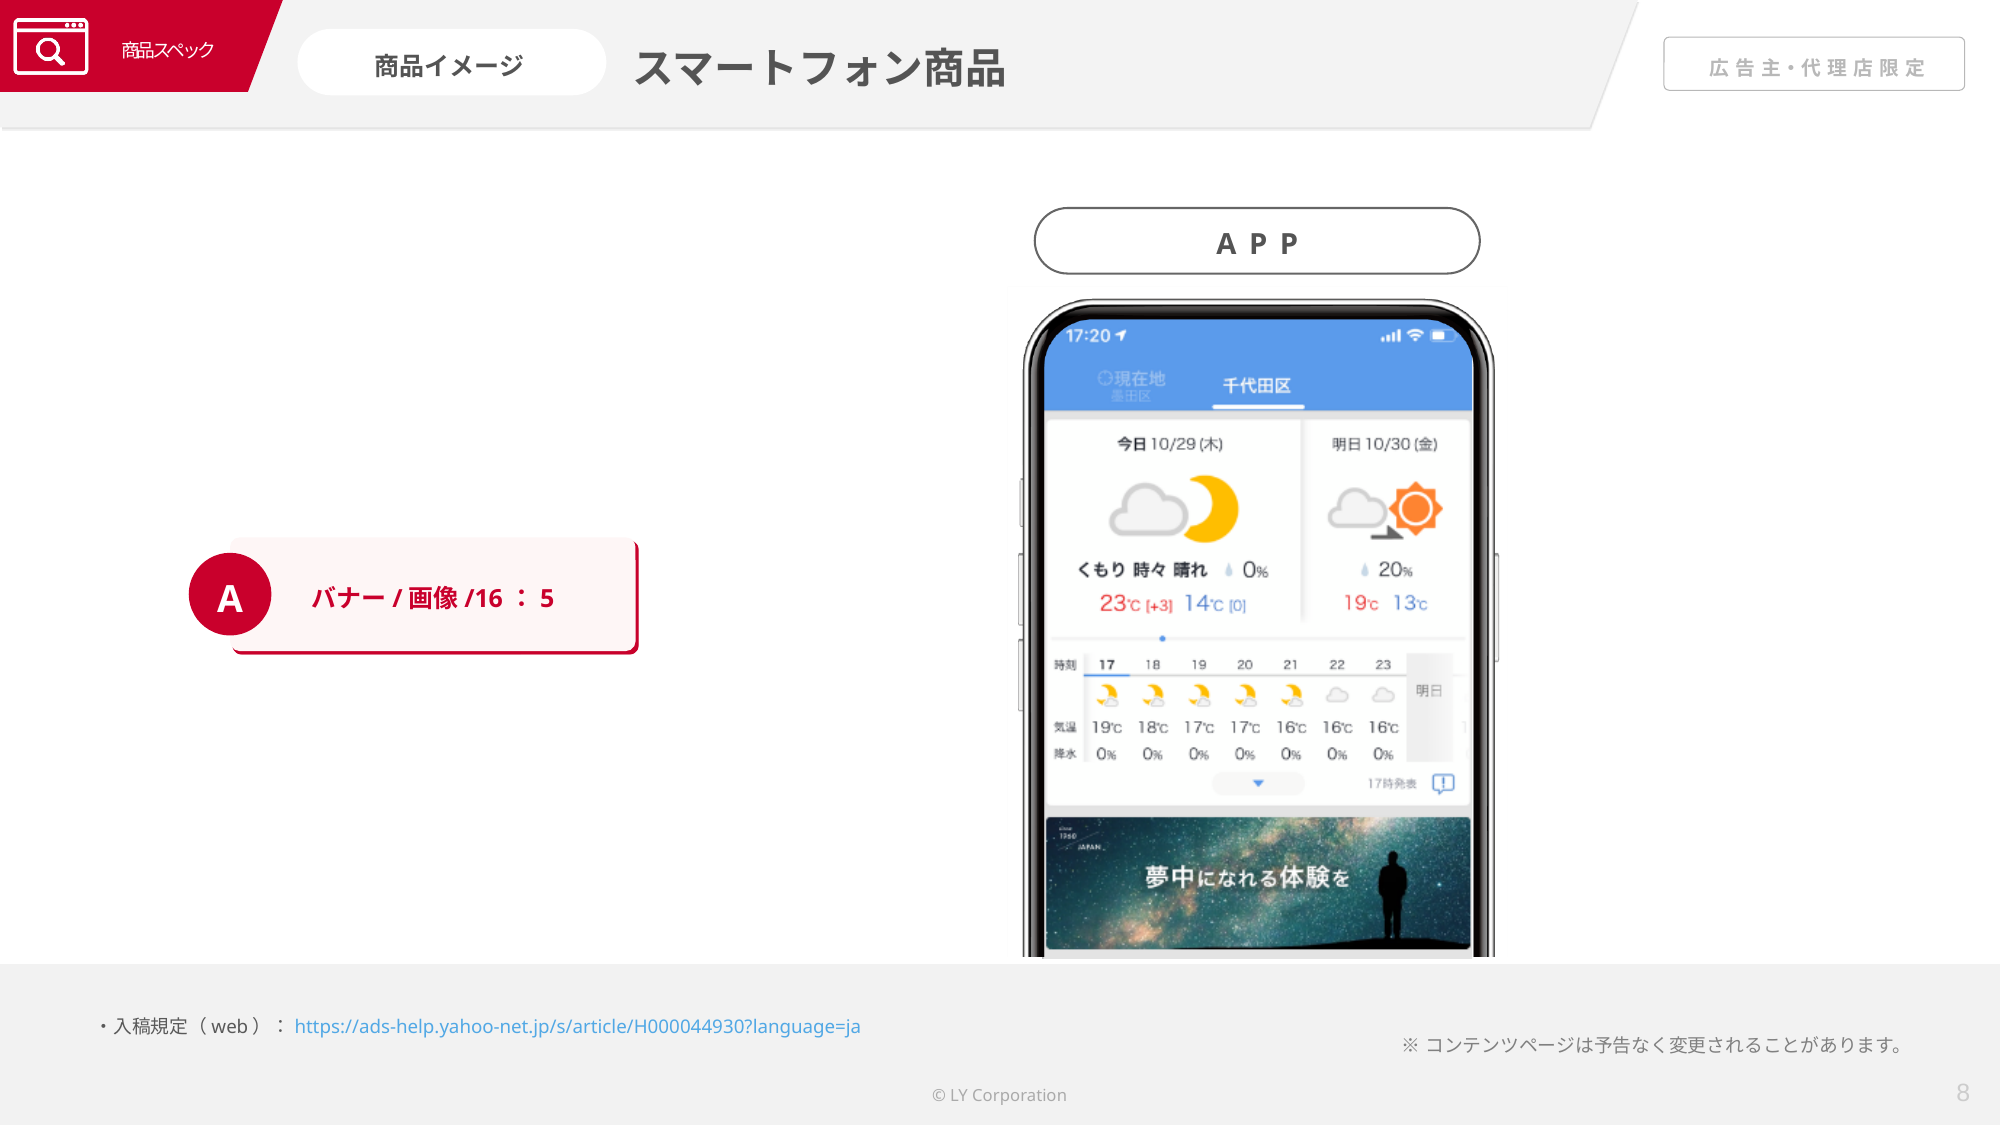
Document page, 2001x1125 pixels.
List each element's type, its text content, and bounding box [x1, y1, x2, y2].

text_box ・入稿規定（web）：https://ads-help.yahoo-net.jp/s/article/H000044930?language=ja [0, 962, 2000, 1125]
list スマートフォン商品 [632, 39, 1506, 95]
text_box 商品イメージ [293, 28, 607, 100]
text_box A [186, 550, 274, 638]
list 商品スペック [97, 13, 240, 81]
text_box バナー/画像/16：5 [227, 535, 638, 654]
text_box ※コンテンツページは予告なく変更されることがあります。 [1401, 1033, 1911, 1056]
picture [1007, 284, 1508, 959]
text_box 8 [1813, 1069, 1986, 1115]
picture [8, 4, 92, 87]
text_box APP [1032, 205, 1482, 276]
text_box © LY Corporation [796, 1085, 1203, 1106]
